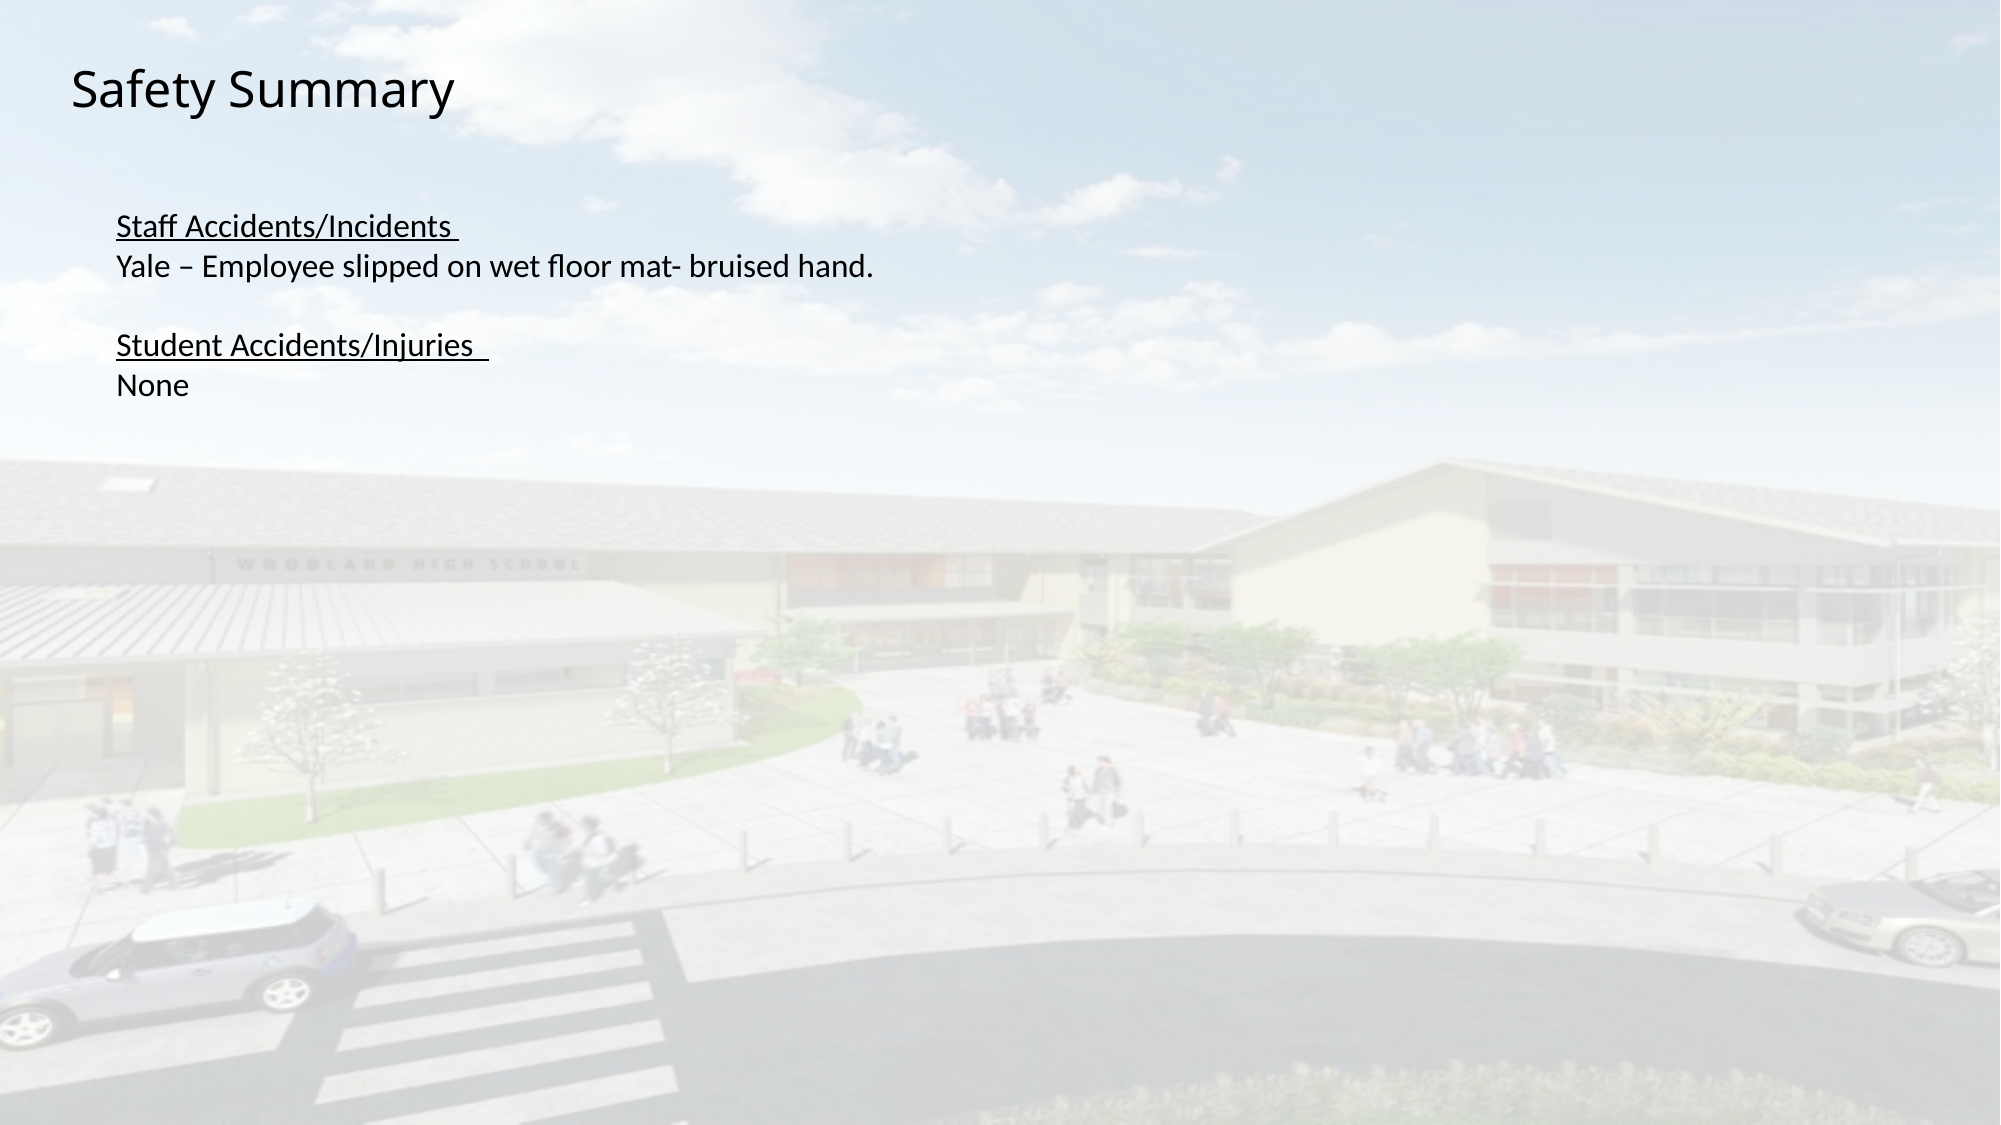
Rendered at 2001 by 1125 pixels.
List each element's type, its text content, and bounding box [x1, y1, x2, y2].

text_box Staff Accidents/Incidents Yale – Employee slipped on wet floor mat- bruised hand. Student Accidents/Injuries None [101, 196, 1665, 411]
title Safety Summary [56, 44, 1782, 139]
